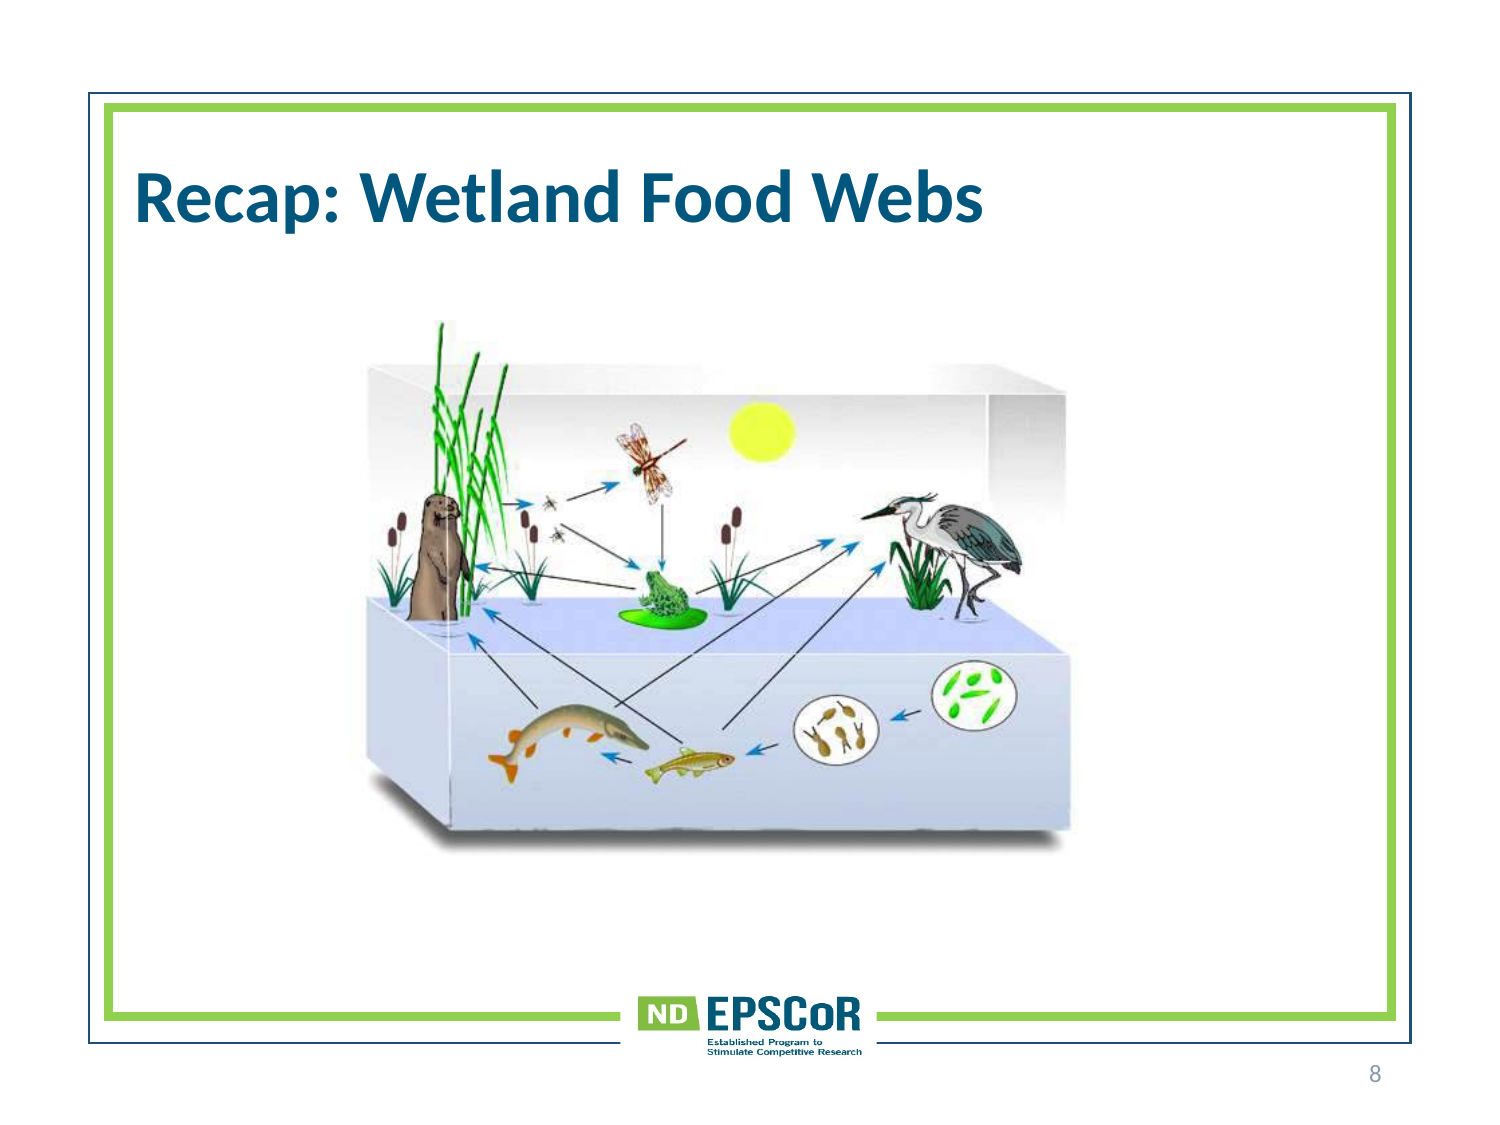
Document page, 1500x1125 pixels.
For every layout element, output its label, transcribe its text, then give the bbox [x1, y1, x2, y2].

picture [104, 103, 1396, 1059]
slide_number 8 [1059, 1042, 1397, 1103]
title Recap: Wetland Food Webs [119, 119, 1378, 278]
